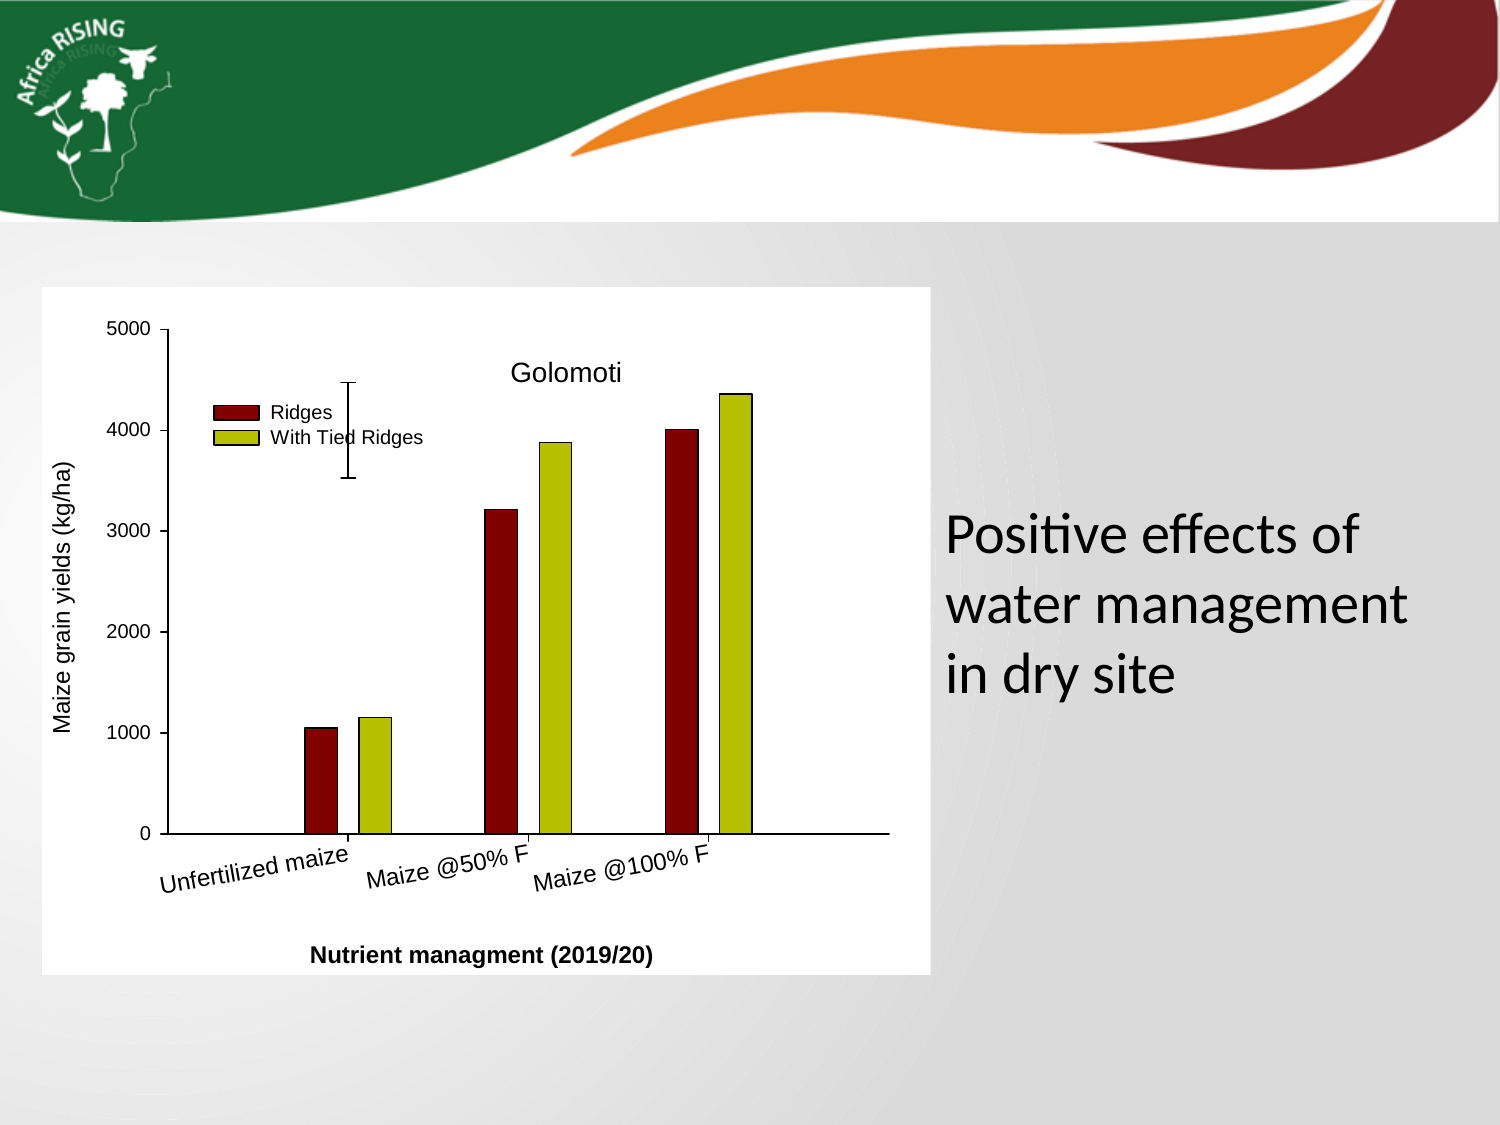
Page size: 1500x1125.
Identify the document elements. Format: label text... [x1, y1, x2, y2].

text_box Positive effects of water management in dry site [943, 487, 1469, 713]
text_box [41, 286, 932, 976]
picture [0, 0, 1499, 222]
